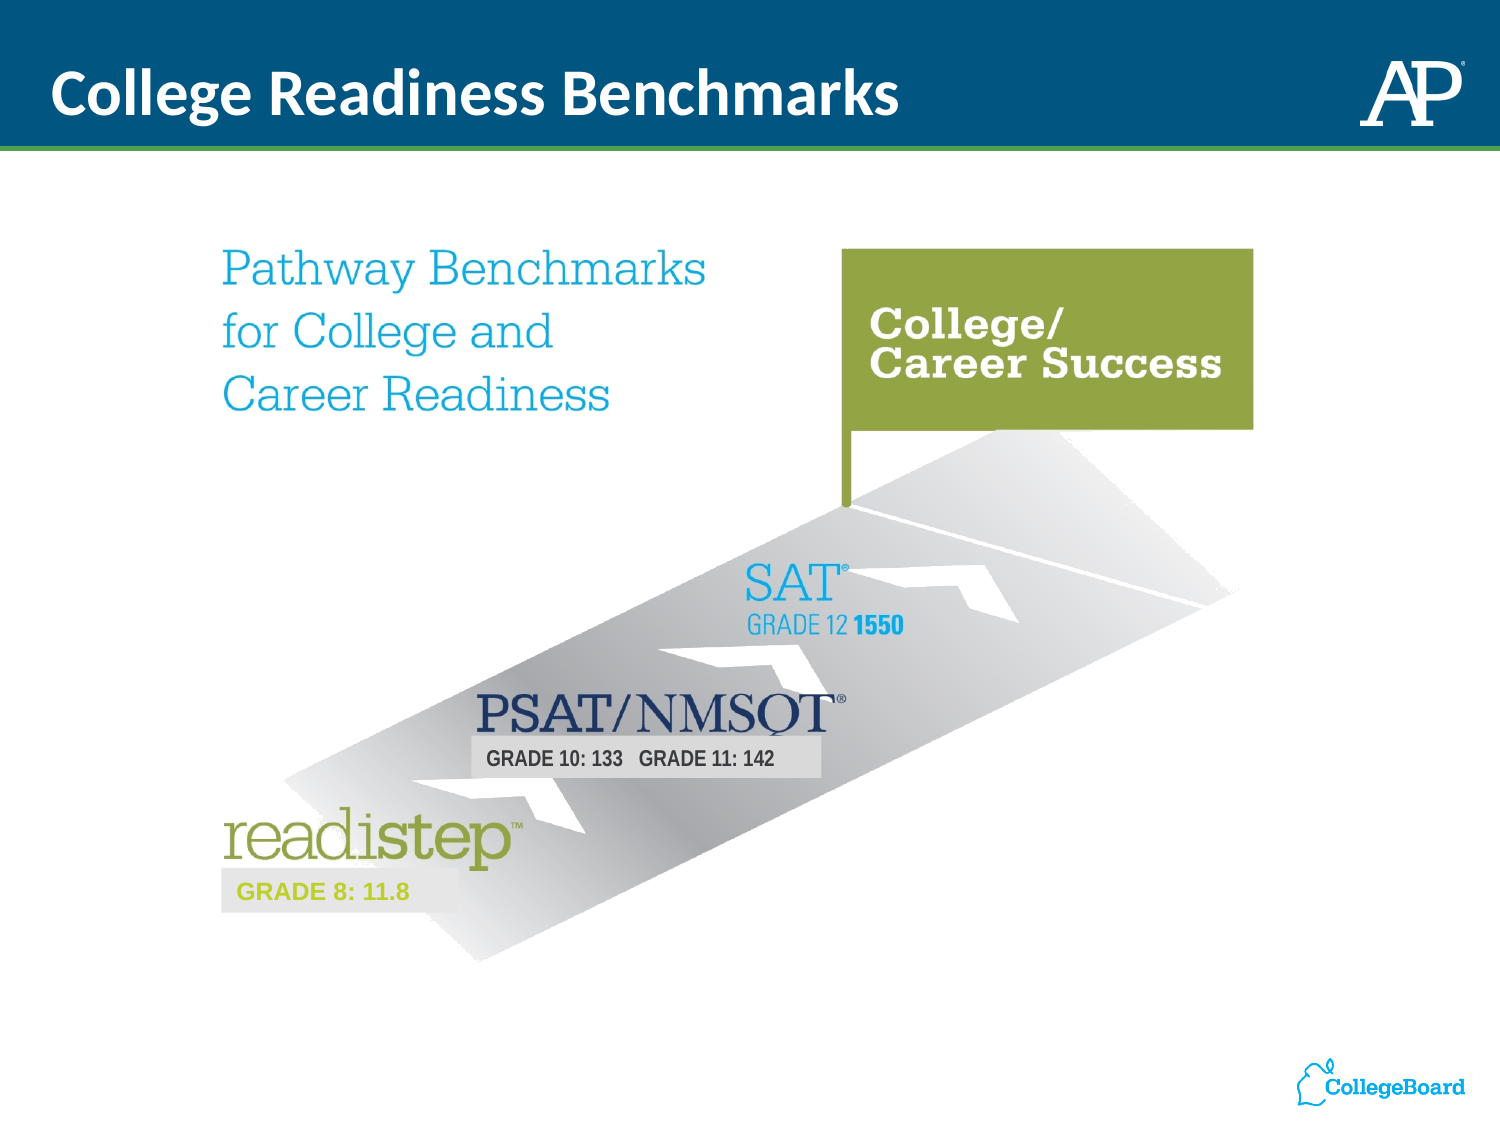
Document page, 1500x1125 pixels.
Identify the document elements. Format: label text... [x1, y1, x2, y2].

picture [1300, 1075, 1465, 1106]
title College Readiness Benchmarks [35, 0, 1294, 136]
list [53, 224, 1474, 1075]
